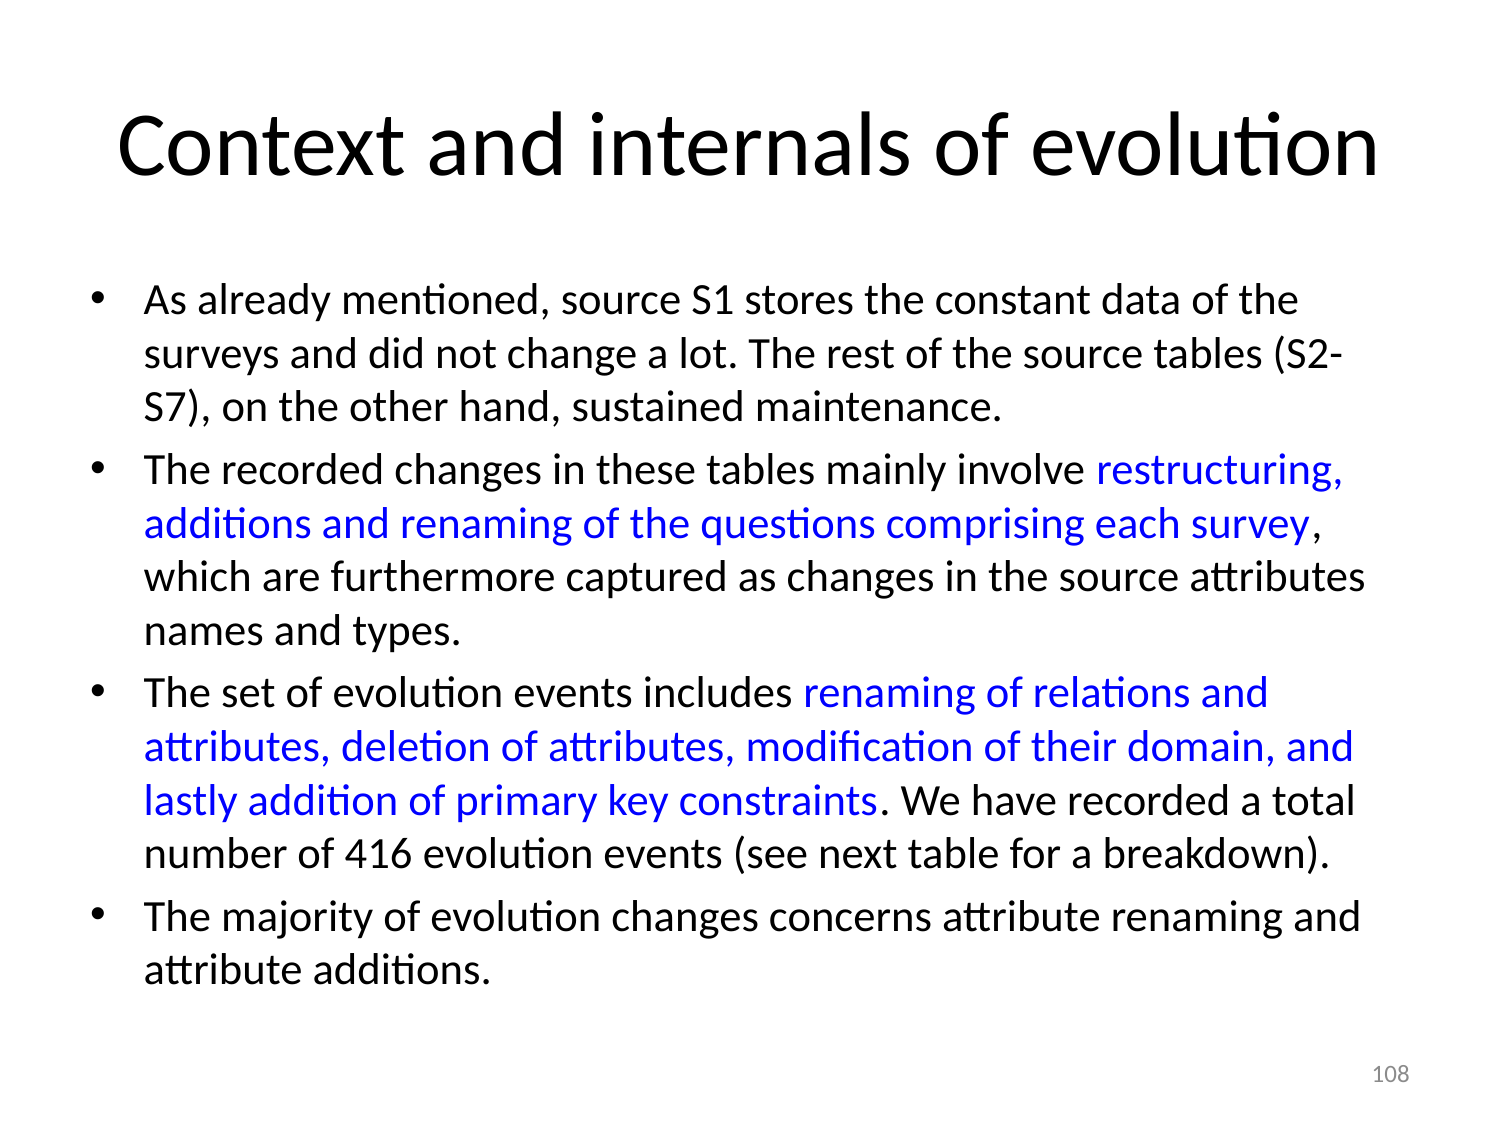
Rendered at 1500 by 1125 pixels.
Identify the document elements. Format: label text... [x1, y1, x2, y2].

title Context and internals of evolution [75, 45, 1425, 233]
slide_number 108 [1074, 1042, 1425, 1103]
list As already mentioned, source S1 stores the constant data of the surveys and did not change a lot. The rest of the source tables (S2-S7), on the other hand, sustained maintenance. The recorded changes in these tables mainly involve restructuring, additions and renaming of the questions comprising each survey, which are furthermore captured as changes in the source attributes names and types. The set of evolution events includes renaming of relations and attributes, deletion of attributes, modification of their domain, and lastly addition of primary key constraints. We have recorded a total number of 416 evolution events (see next table for a breakdown). The majority of evolution changes concerns attribute renaming and attribute additions. [75, 262, 1425, 1005]
